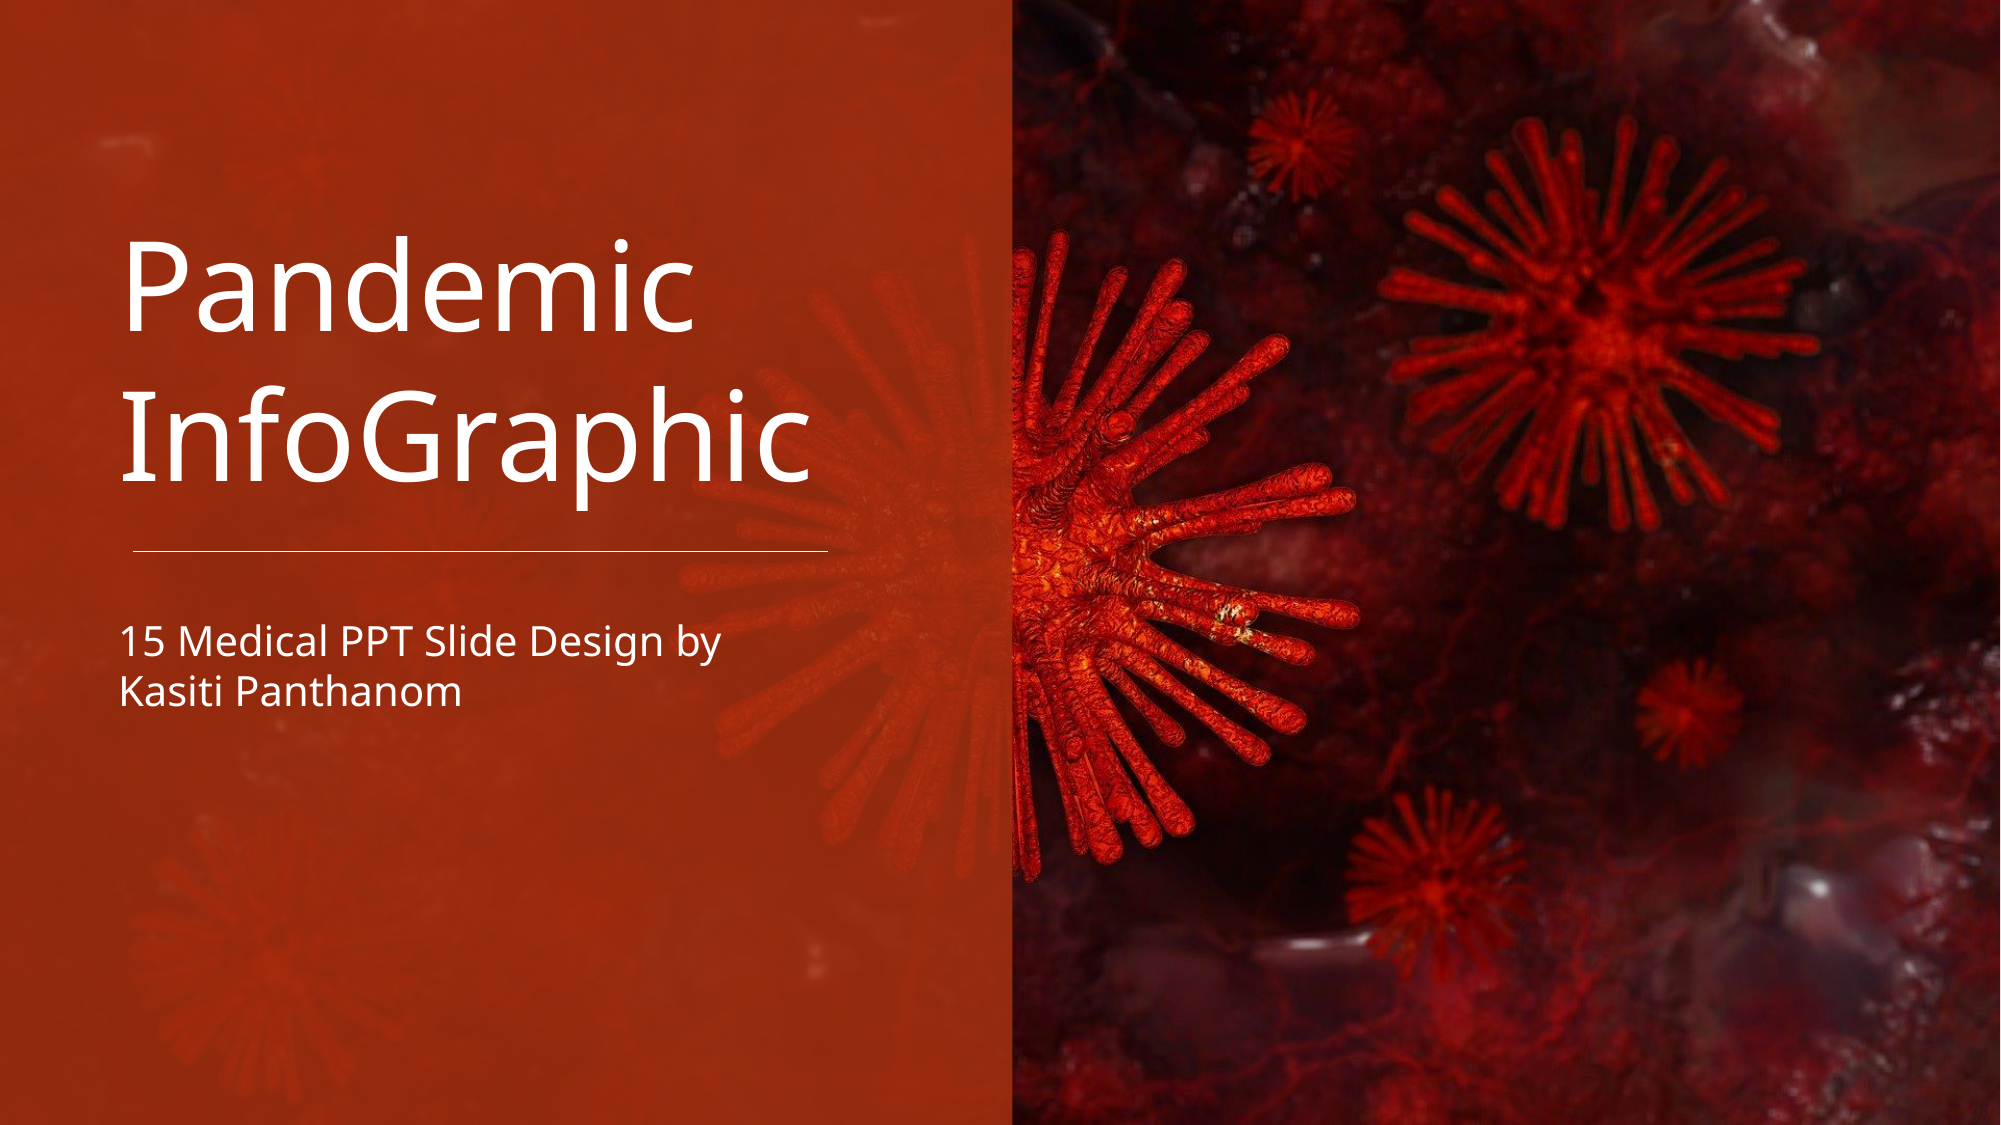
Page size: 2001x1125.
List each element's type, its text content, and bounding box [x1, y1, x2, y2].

text_box 15 Medical PPT Slide Design by Kasiti Panthanom [103, 607, 934, 723]
picture [1013, 0, 2001, 1125]
text_box Pandemic InfoGraphic [103, 199, 881, 514]
text_box [0, 0, 1013, 1125]
